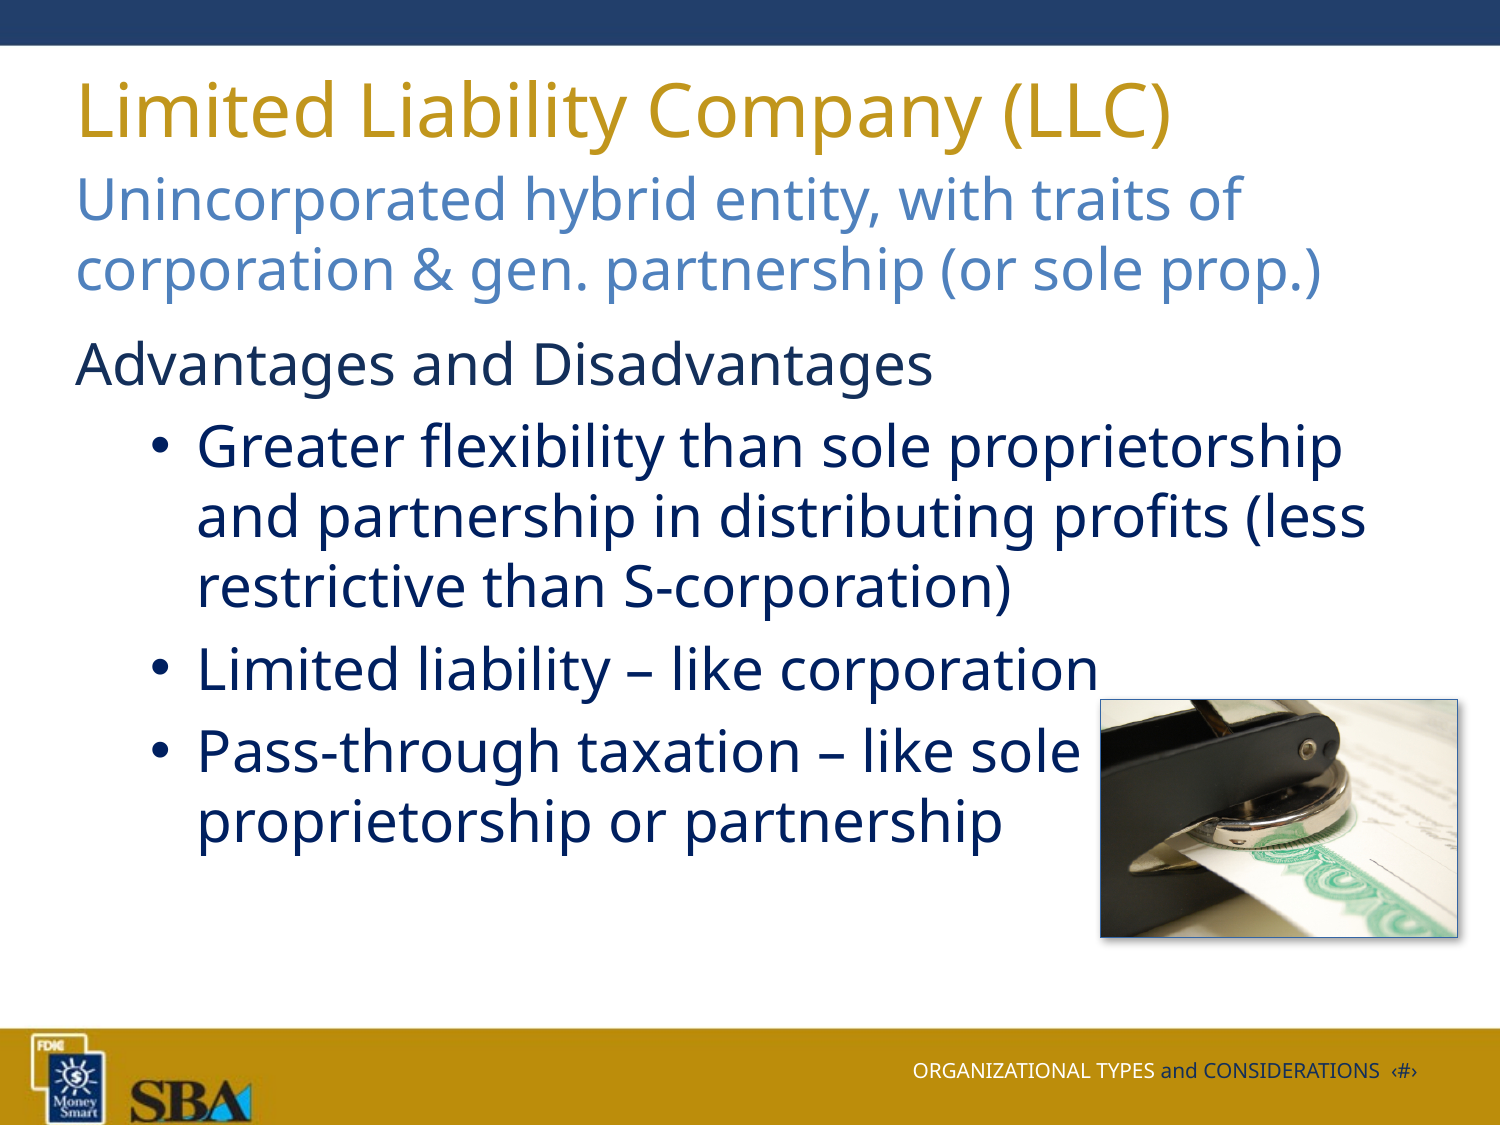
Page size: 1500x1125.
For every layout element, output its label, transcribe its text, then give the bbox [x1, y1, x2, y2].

picture [0, 0, 1500, 1125]
list Unincorporated hybrid entity, with traits of corporation & gen. partnership (or sole prop.) Advantages and Disadvantages Greater flexibility than sole proprietorship and partnership in distributing profits (less restrictive than S-corporation) Limited liability – like corporation Pass-through taxation – like sole proprietorship or partnership [74, 161, 1451, 1039]
title Limited Liability Company (LLC) [74, 61, 1426, 161]
